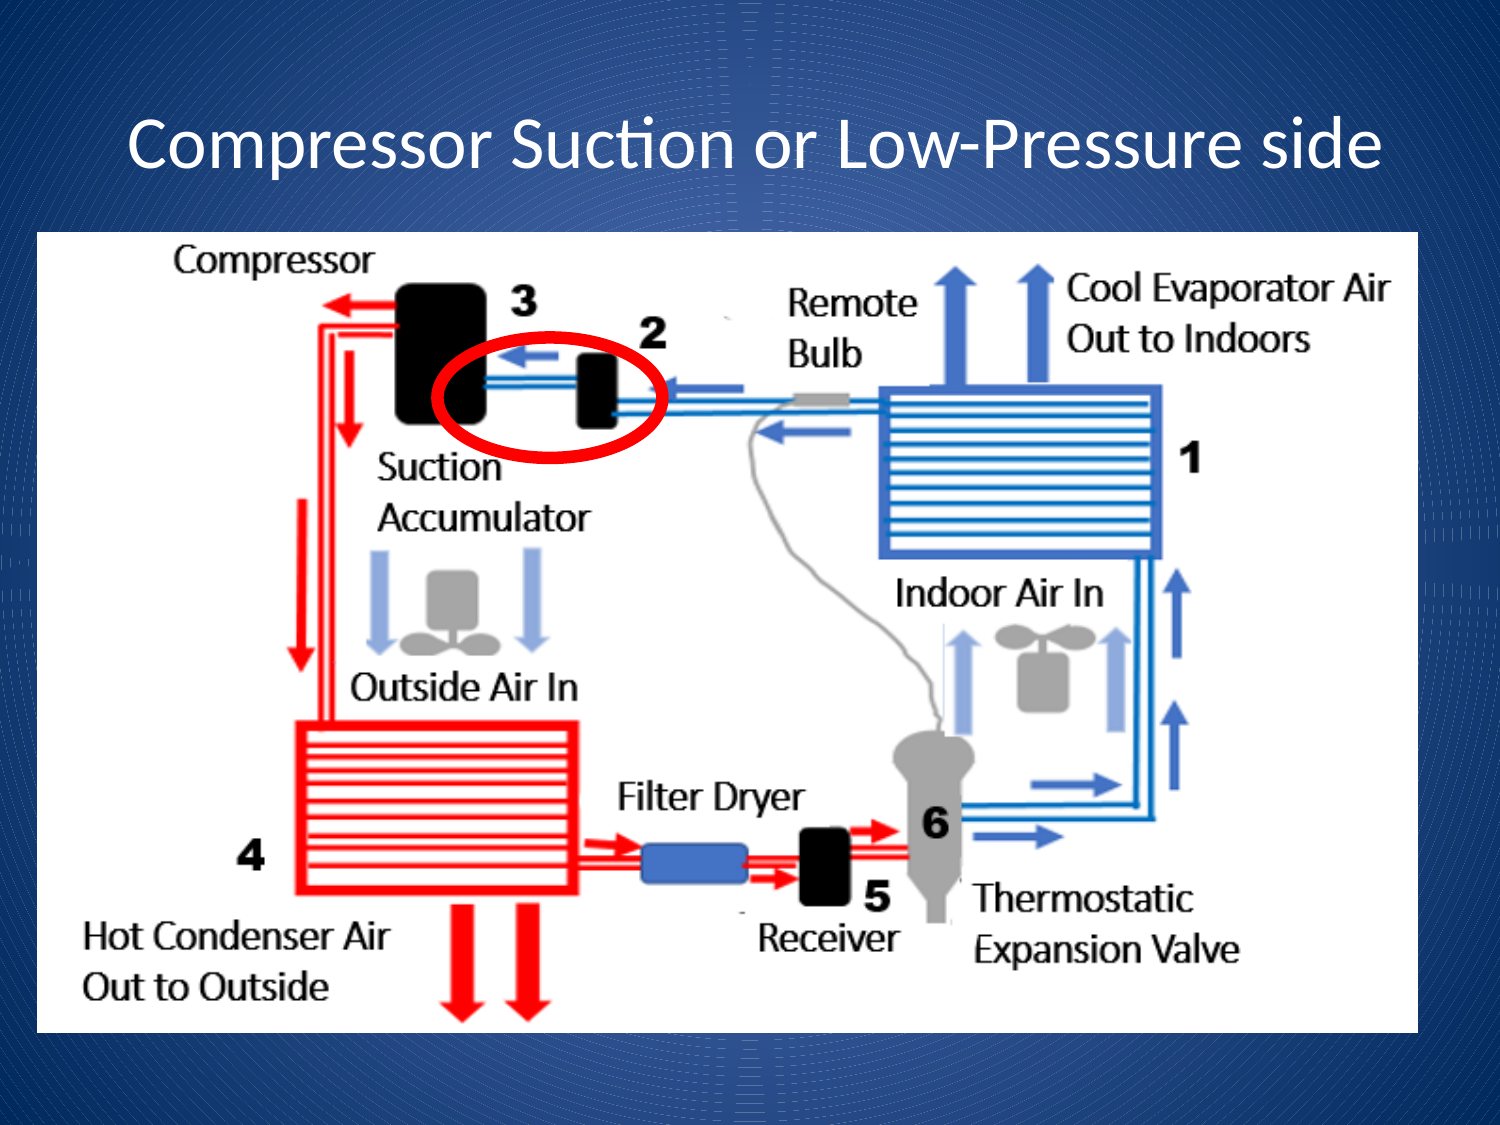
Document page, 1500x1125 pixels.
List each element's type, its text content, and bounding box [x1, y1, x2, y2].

title Compressor Suction or Low-Pressure side [37, 45, 1475, 233]
picture [37, 232, 1418, 1033]
